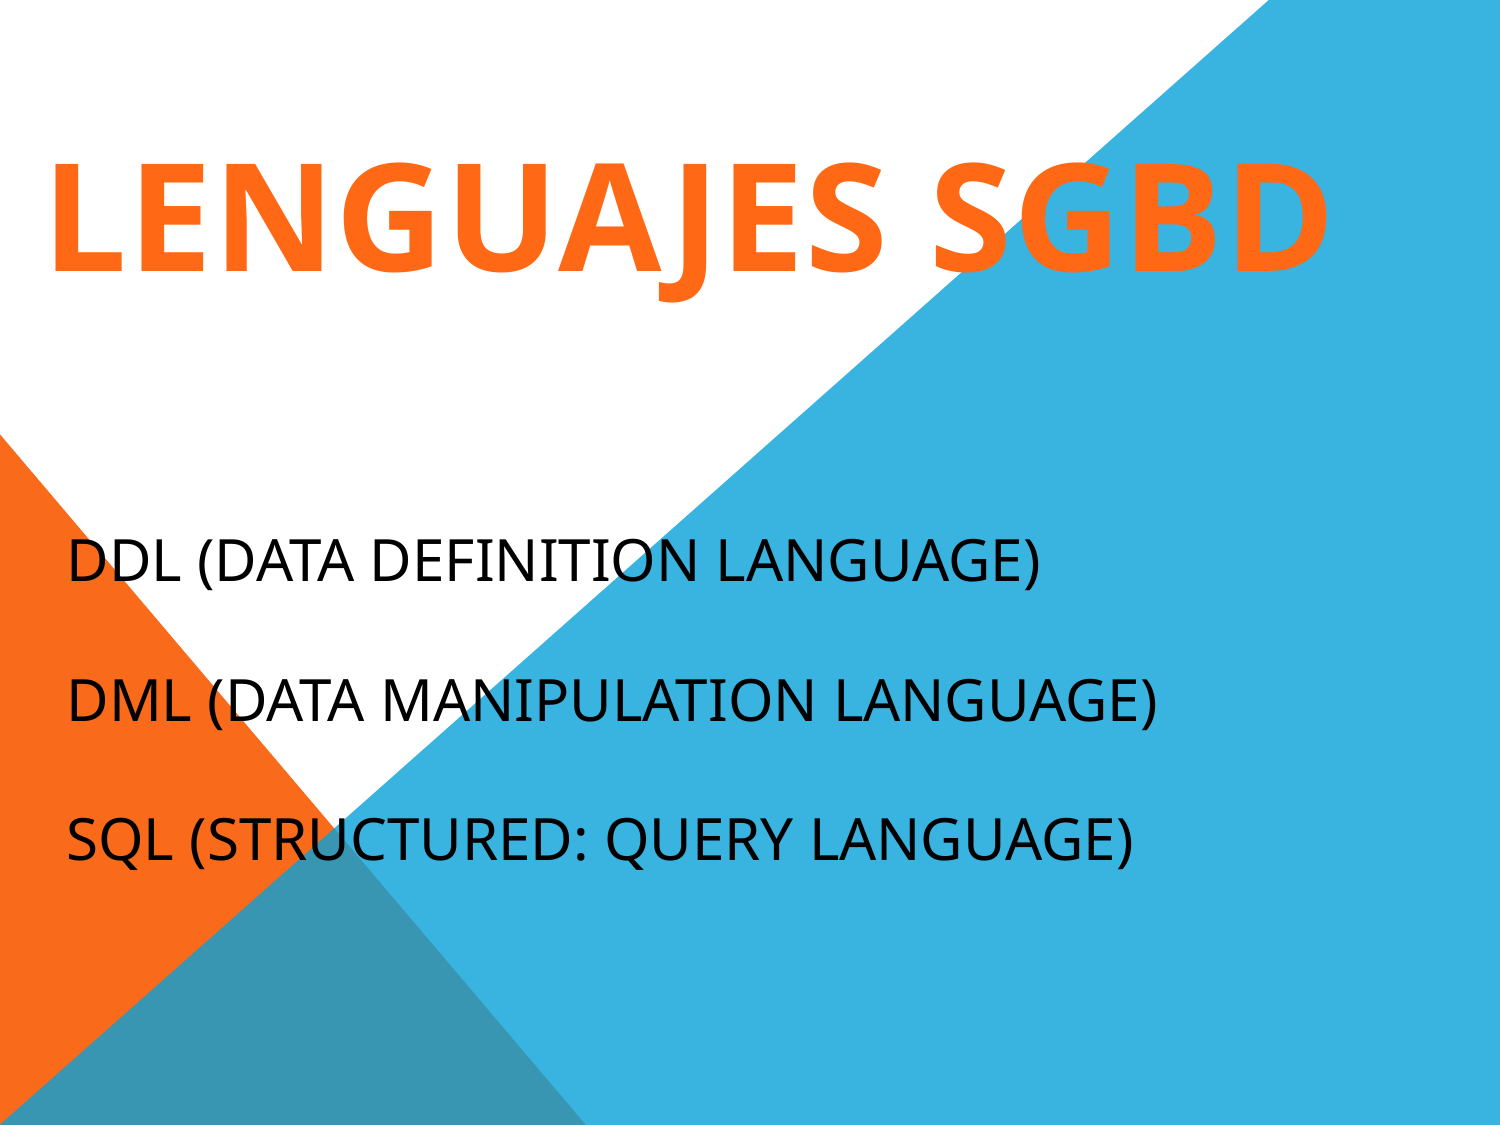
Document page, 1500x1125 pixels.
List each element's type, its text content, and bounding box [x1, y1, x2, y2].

text_box LENGUAJES SGBD [27, 113, 1353, 309]
text_box DDL (DATA DEFINITION LANGUAGE) DML (DATA MANIPULATION LANGUAGE) SQL (STRUCTURED: QUERY LANGUAGE) [51, 515, 1328, 880]
